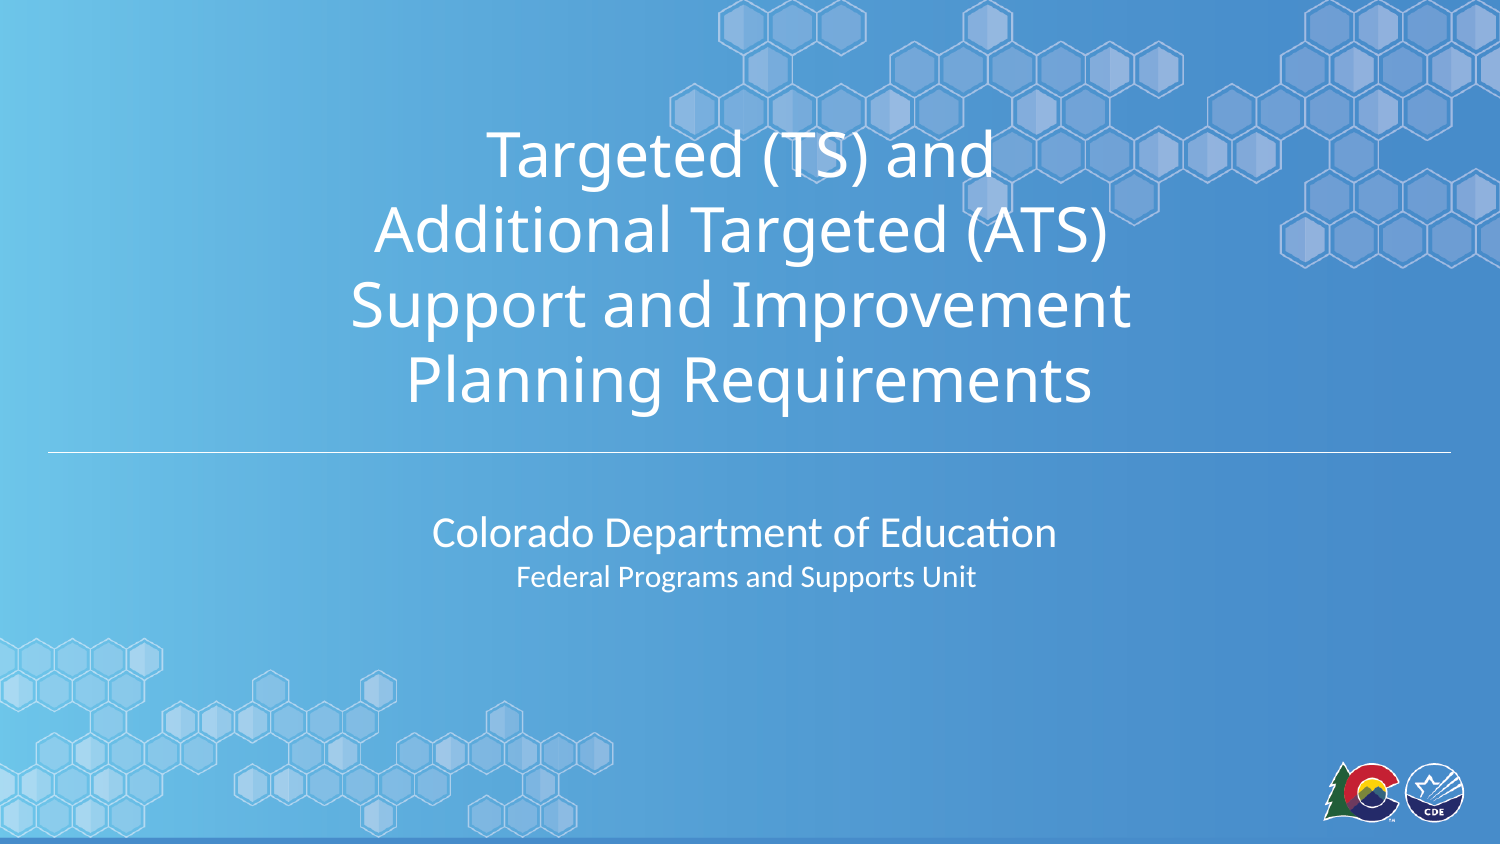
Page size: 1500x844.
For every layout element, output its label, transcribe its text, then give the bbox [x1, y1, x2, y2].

title Targeted (TS) and Additional Targeted (ATS) Support and Improvement Planning Requirements [25, 93, 1475, 431]
subtitle Colorado Department of Education Federal Programs and Supports Unit [51, 464, 1449, 595]
picture [0, 0, 1500, 844]
